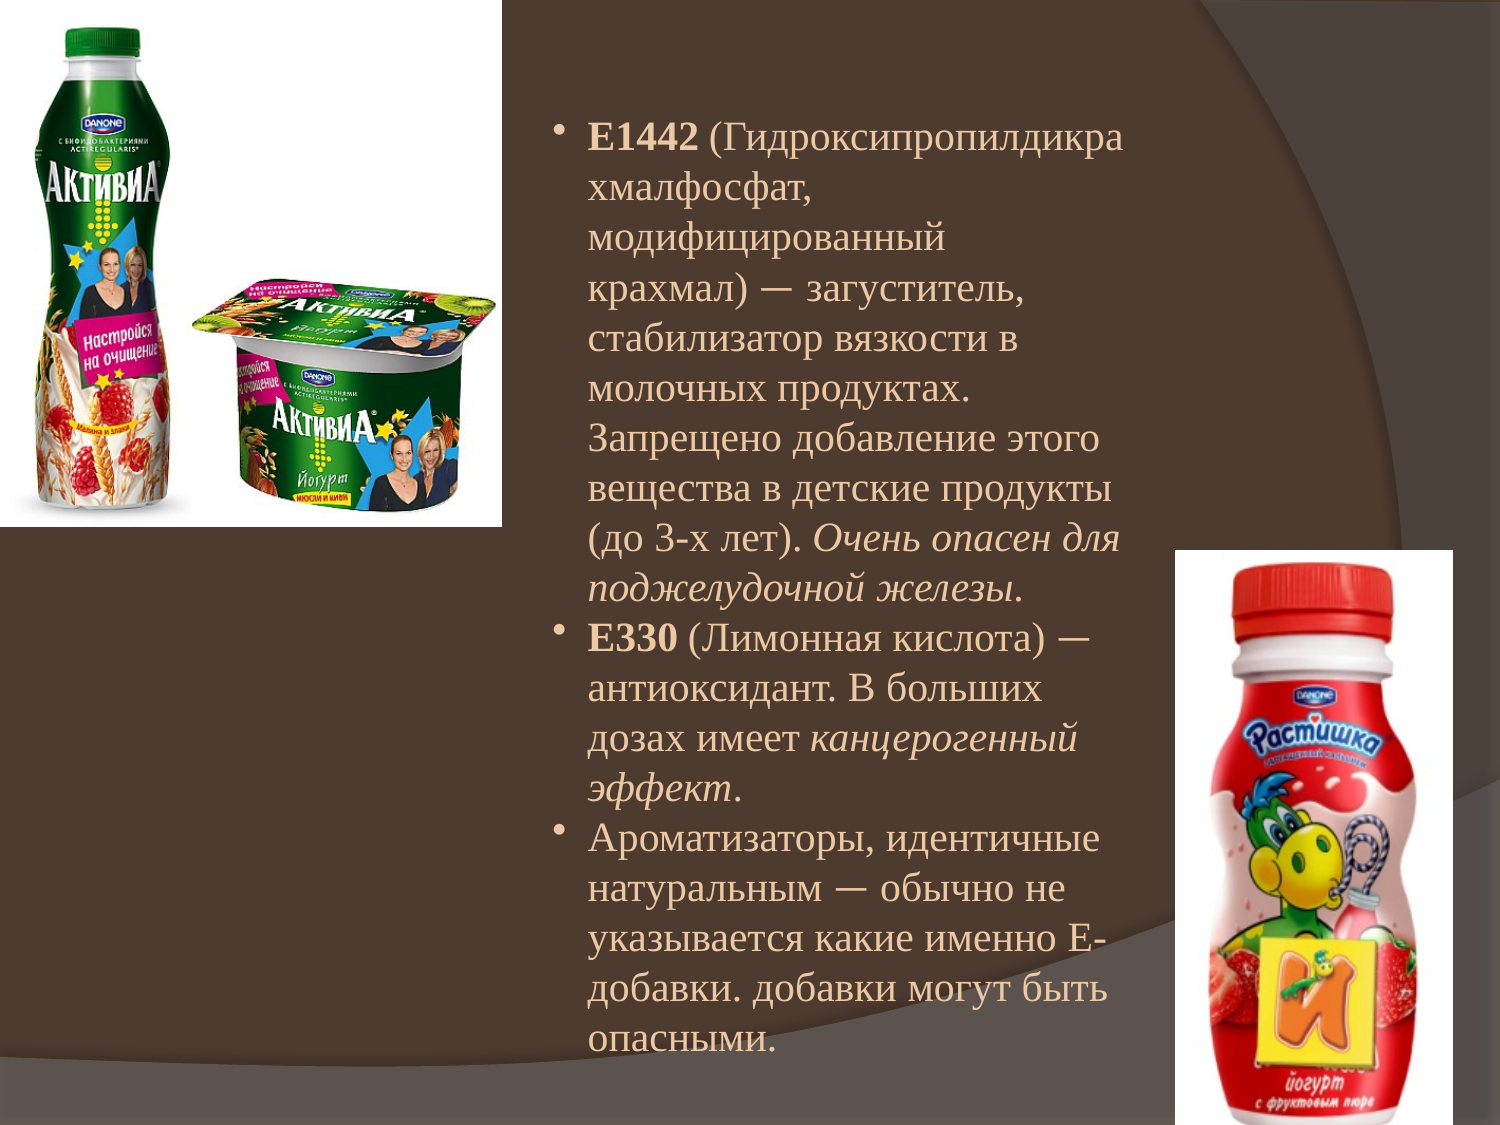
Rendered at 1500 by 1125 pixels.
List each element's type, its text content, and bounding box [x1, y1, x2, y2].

text_box Е1442 (Гидроксипропилдикрахмалфосфат, модифицированный крахмал) — загуститель, стабилизатор вязкости в молочных продуктах. Запрещено добавление этого вещества в детские продукты (до 3-х лет). Очень опасен для поджелудочной железы. Е330 (Лимонная кислота) — антиоксидант. В больших дозах имеет канцерогенный эффект. Ароматизаторы, идентичные натуральным — обычно не указывается какие именно Е-добавки. добавки могут быть опасными. [537, 101, 1152, 1067]
picture [0, 0, 503, 528]
picture [1174, 550, 1454, 1125]
